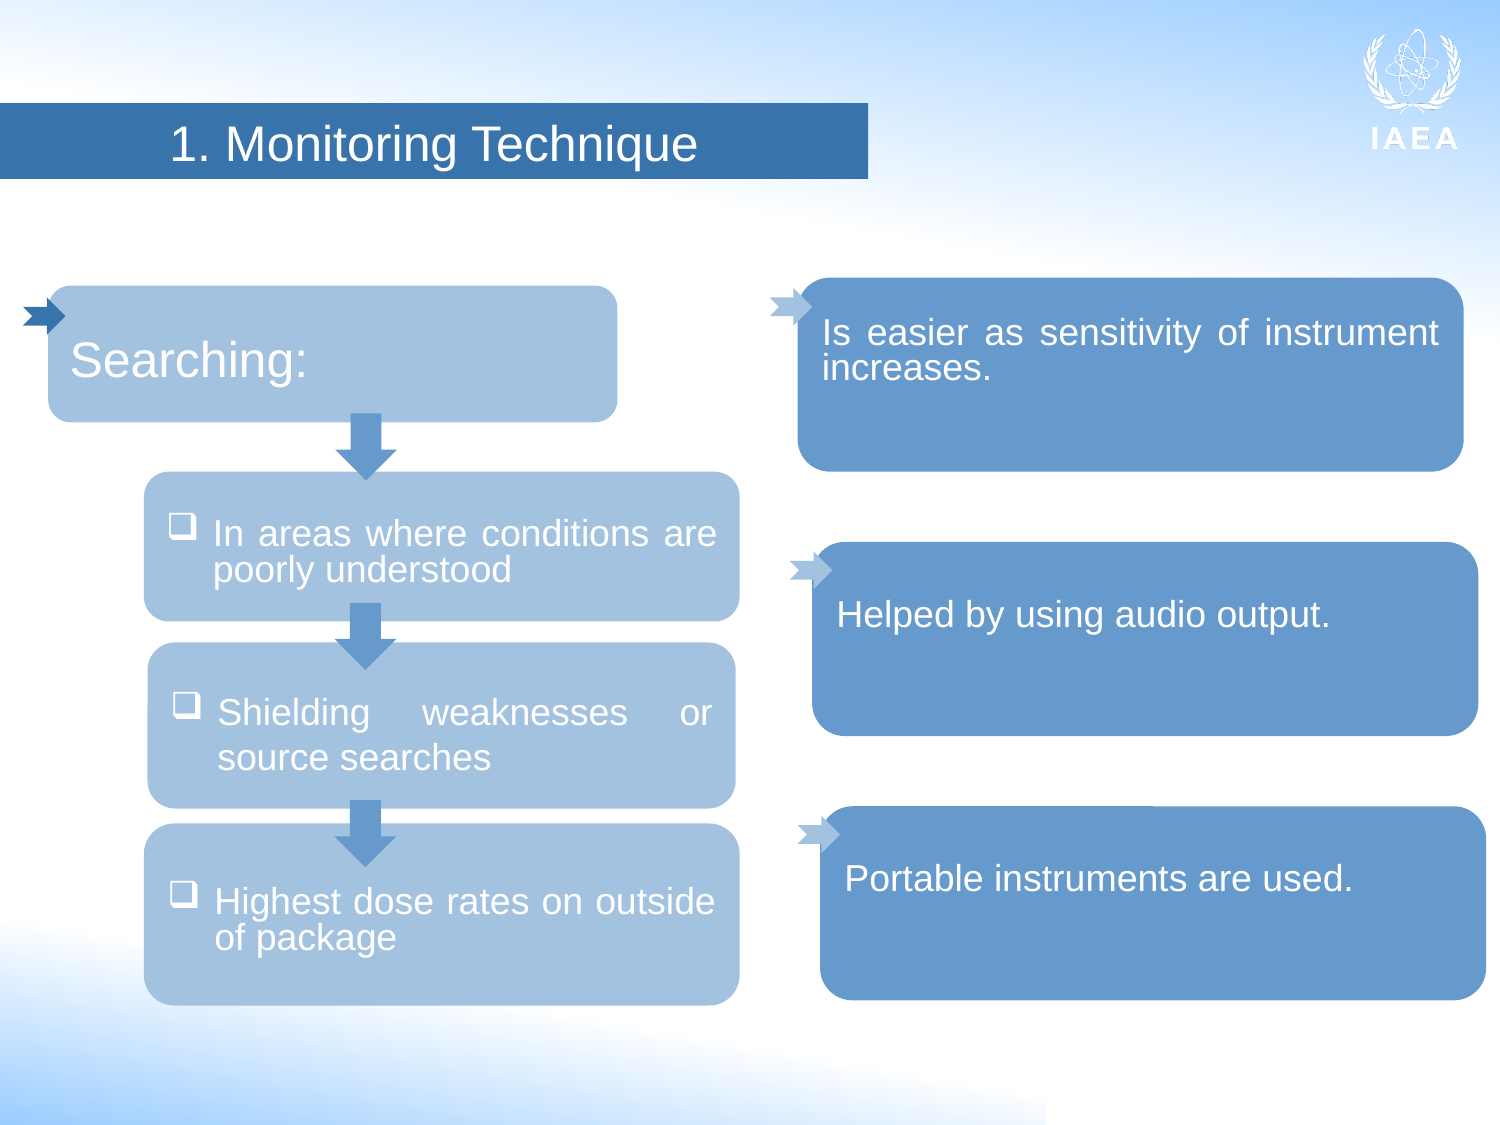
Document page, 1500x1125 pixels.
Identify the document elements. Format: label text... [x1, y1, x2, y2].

picture [1363, 29, 1461, 149]
text_box [332, 600, 399, 673]
text_box [333, 411, 399, 483]
text_box In areas where conditions are poorly understood [141, 469, 742, 624]
text_box Is easier as sensitivity of instrument increases. [795, 275, 1466, 474]
text_box Helped by using audio output. [810, 539, 1481, 739]
text_box 1. Monitoring Technique [0, 101, 870, 181]
text_box Highest dose rates on outside of package [141, 821, 742, 1008]
text_box Portable instruments are used. [817, 804, 1489, 1003]
text_box [20, 295, 68, 337]
text_box [795, 813, 843, 856]
text_box [787, 549, 835, 591]
text_box Searching: [46, 283, 620, 425]
text_box [767, 286, 815, 328]
text_box Shielding weaknesses or source searches [145, 640, 738, 811]
text_box [332, 798, 399, 870]
